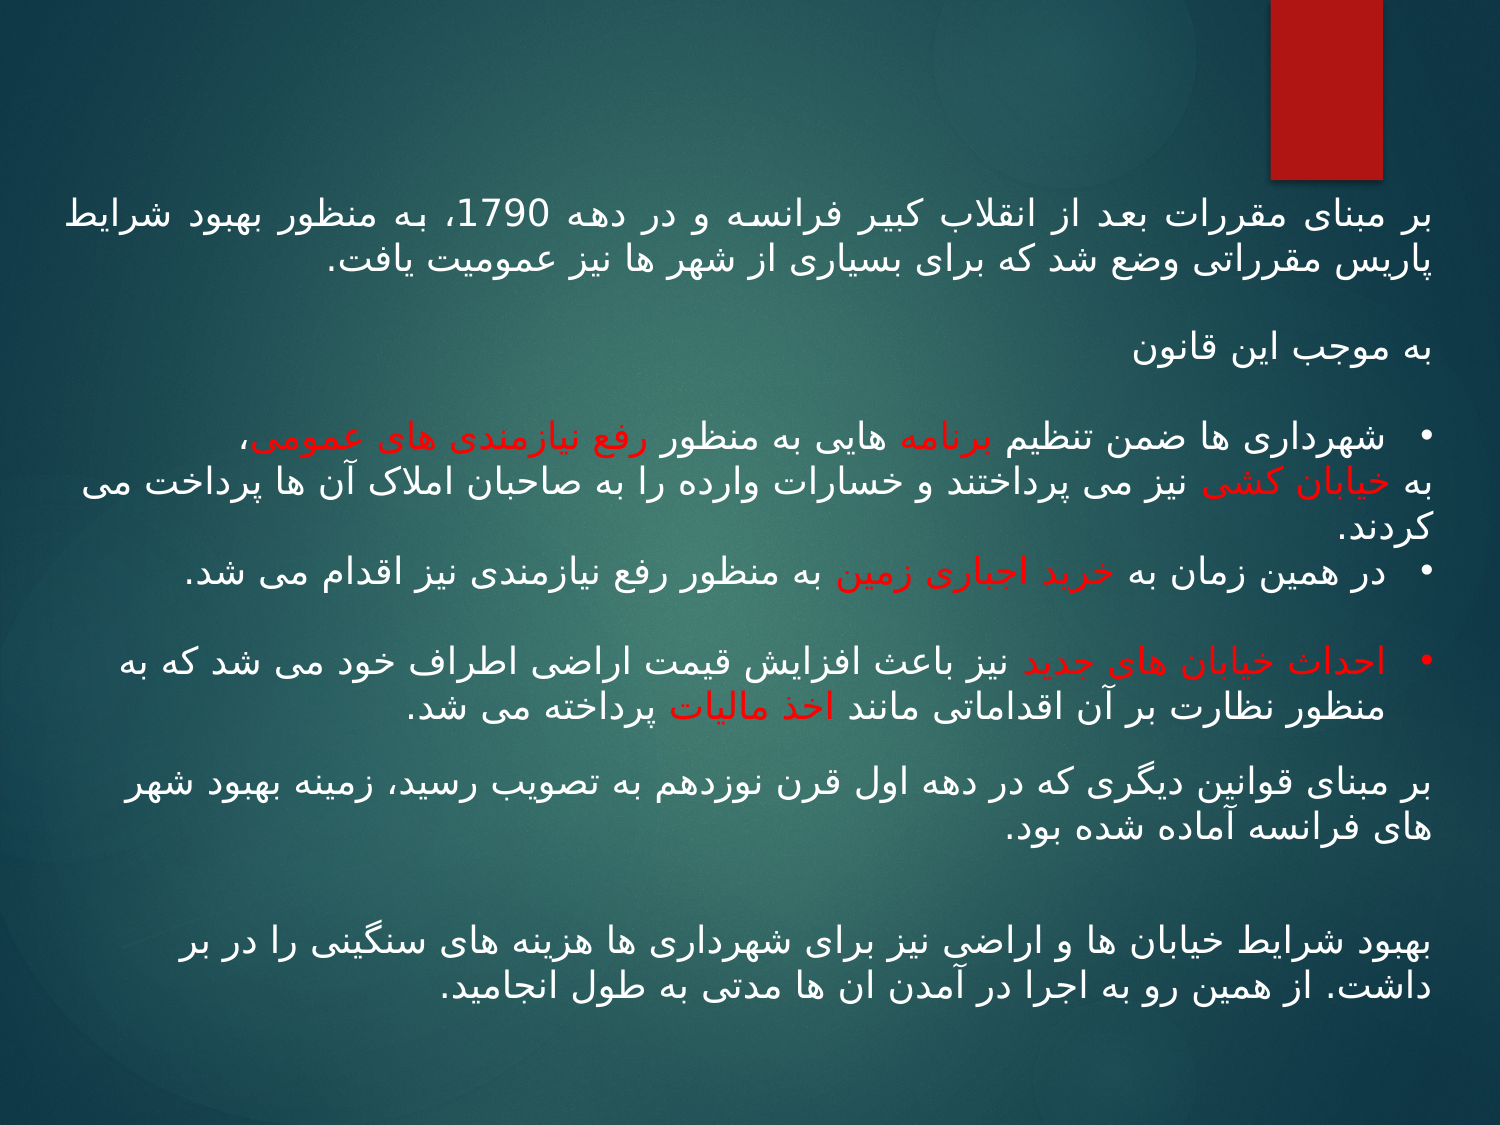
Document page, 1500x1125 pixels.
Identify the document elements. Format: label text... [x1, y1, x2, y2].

text_box بر مبنای قوانین دیگری که در دهه اول قرن نوزدهم به تصویب رسید، زمینه بهبود شهر های فرانسه آماده شده بود. [45, 749, 1449, 855]
text_box به موجب این قانون شهرداری ها ضمن تنظیم برنامه هایی به منظور رفع نیازمندی های عمومی، به خیابان کشی نیز می پرداختند و خسارات وارده را به صاحبان املاک آن ها پرداخت می کردند. در همین زمان به خرید اجباری زمین به منظور رفع نیازمندی نیز اقدام می شد. احداث خیابان های جدید نیز باعث افزایش قیمت اراضی اطراف خود می شد که به منظور نظارت بر آن اقداماتی مانند اخذ مالیات پرداخته می شد. [45, 314, 1449, 734]
text_box بهبود شرایط خیابان ها و اراضی نیز برای شهرداری ها هزینه های سنگینی را در بر داشت. از همین رو به اجرا در آمدن ان ها مدتی به طول انجامید. [84, 908, 1449, 1014]
text_box بر مبنای مقررات بعد از انقلاب کبیر فرانسه و در دهه 1790، به منظور بهبود شرایط پاریس مقرراتی وضع شد که برای بسیاری از شهر ها نیز عمومیت یافت. [45, 181, 1449, 287]
